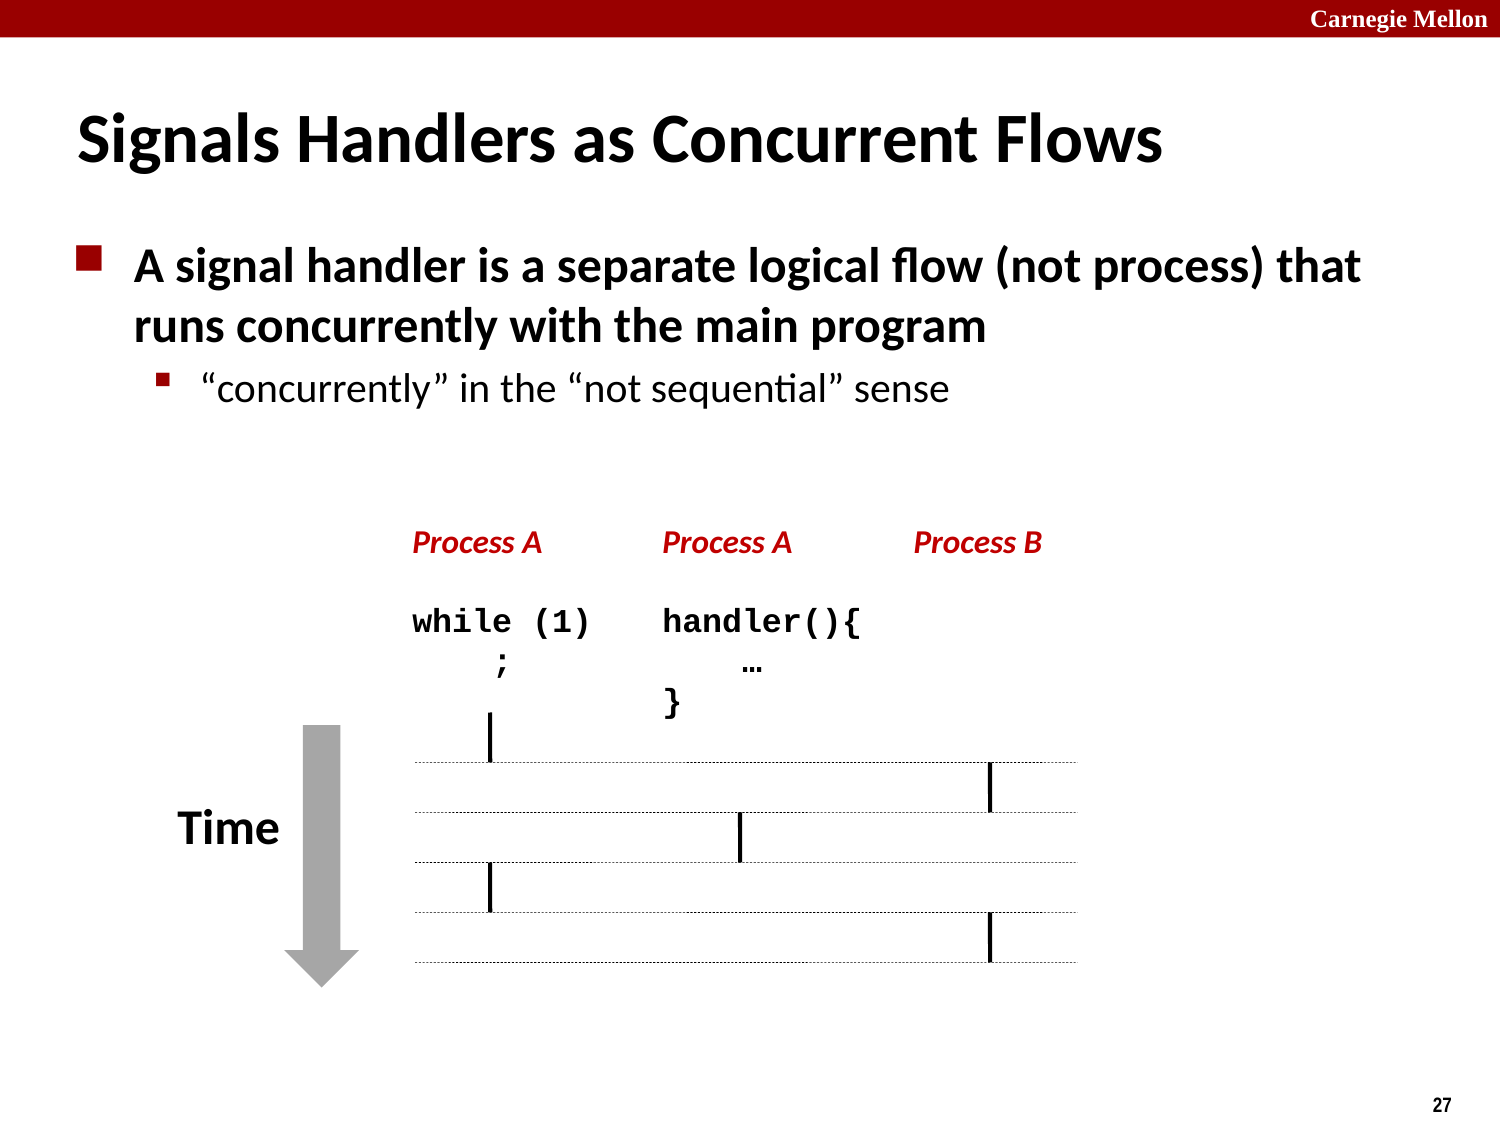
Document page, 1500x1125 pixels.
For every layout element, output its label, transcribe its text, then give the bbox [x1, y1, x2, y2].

text_box Process A while (1) ; [397, 512, 608, 687]
text_box [284, 725, 360, 988]
title Signals Handlers as Concurrent Flows [62, 71, 1309, 197]
text_box Time [162, 786, 297, 862]
text_box Process B [898, 512, 1058, 568]
text_box Process A handler(){ … } [647, 512, 878, 727]
list A signal handler is a separate logical flow (not process) that runs concurrently with the main program “concurrently” in the “not sequential” sense [62, 224, 1426, 438]
